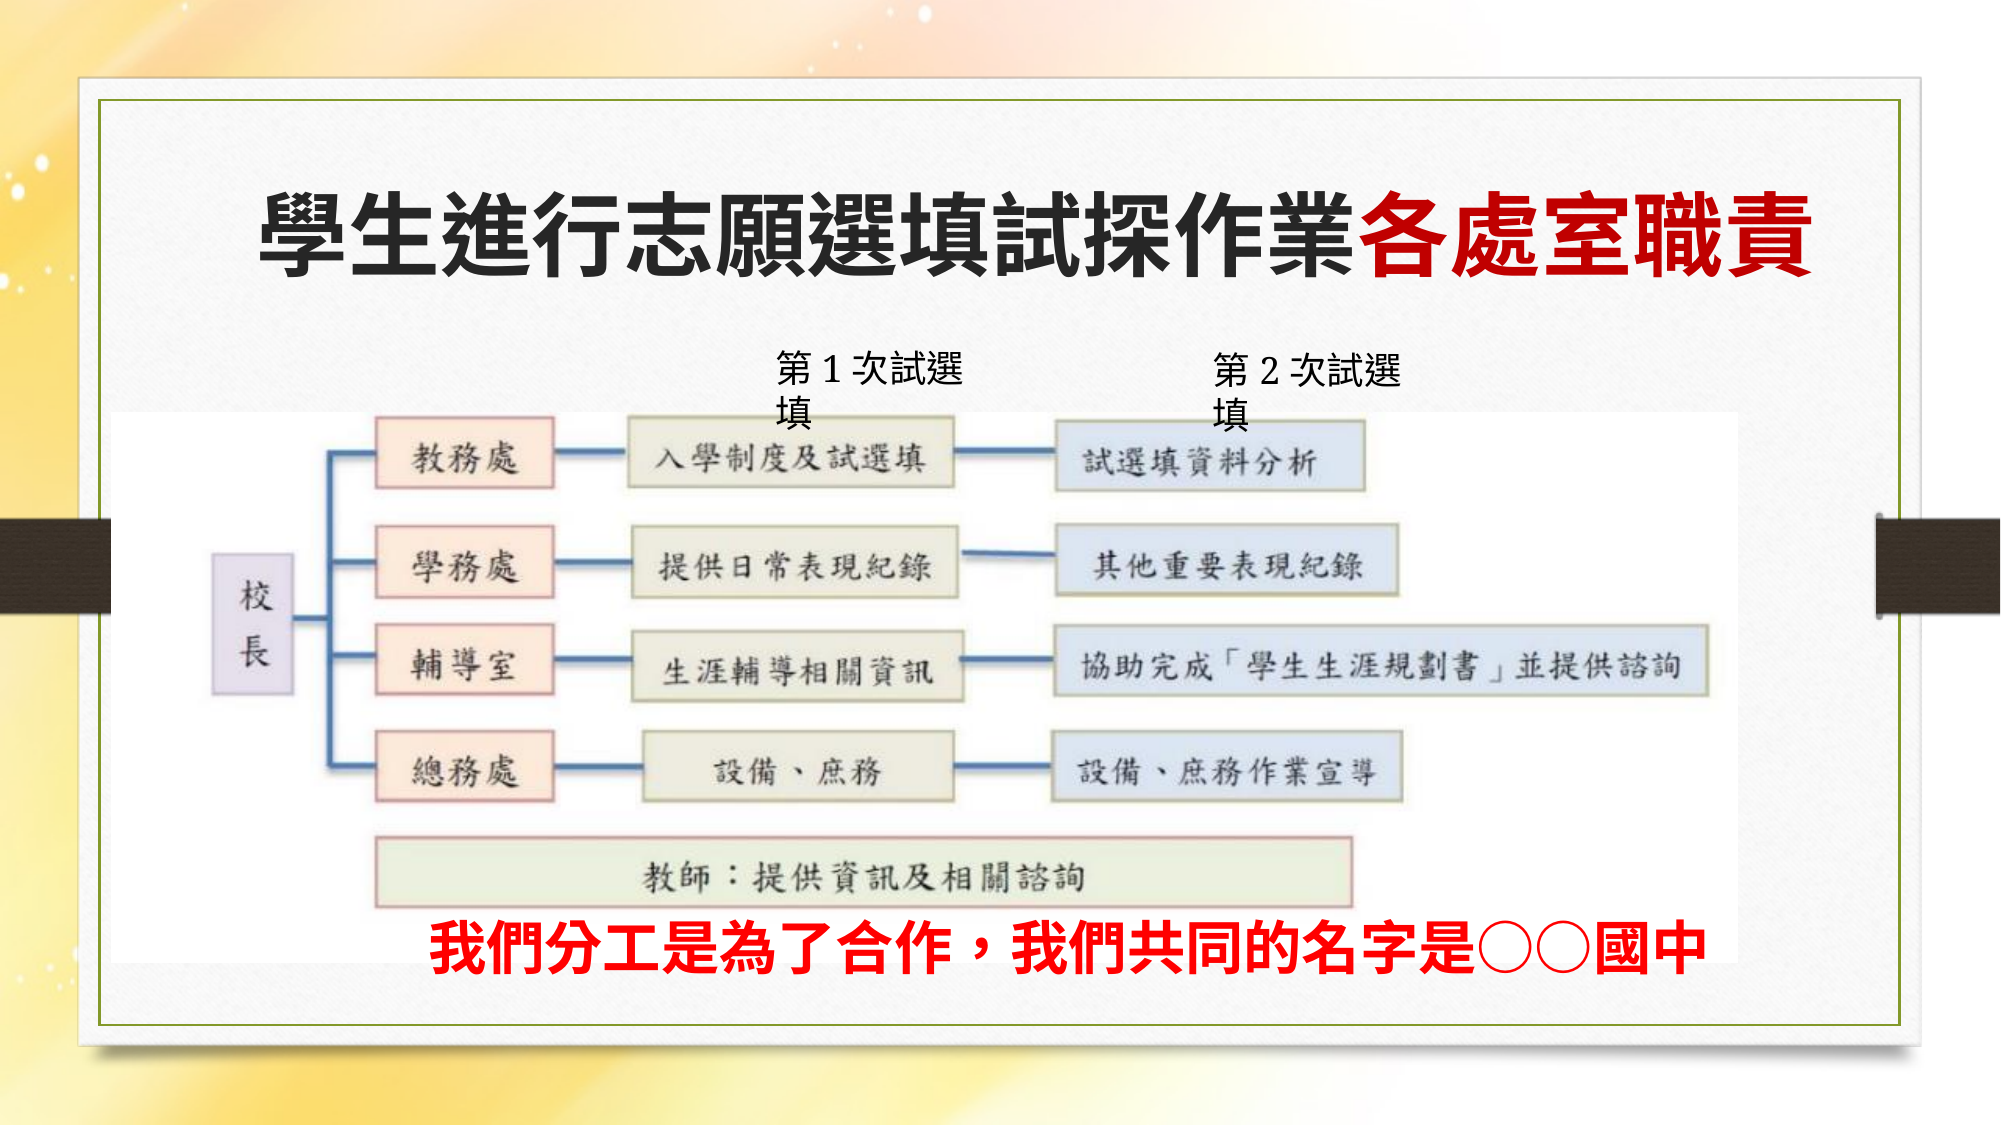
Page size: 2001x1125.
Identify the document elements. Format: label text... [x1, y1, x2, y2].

text_box 第1次試選填 [760, 337, 1008, 412]
text_box 我們分工是為了合作，我們共同的名字是○○國中 [413, 963, 1738, 989]
picture [0, 0, 2001, 1125]
text_box 第2次試選填 [1198, 339, 1445, 412]
title 學生進行志願選填試探作業各處室職責 [200, 125, 1873, 340]
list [110, 412, 1738, 963]
